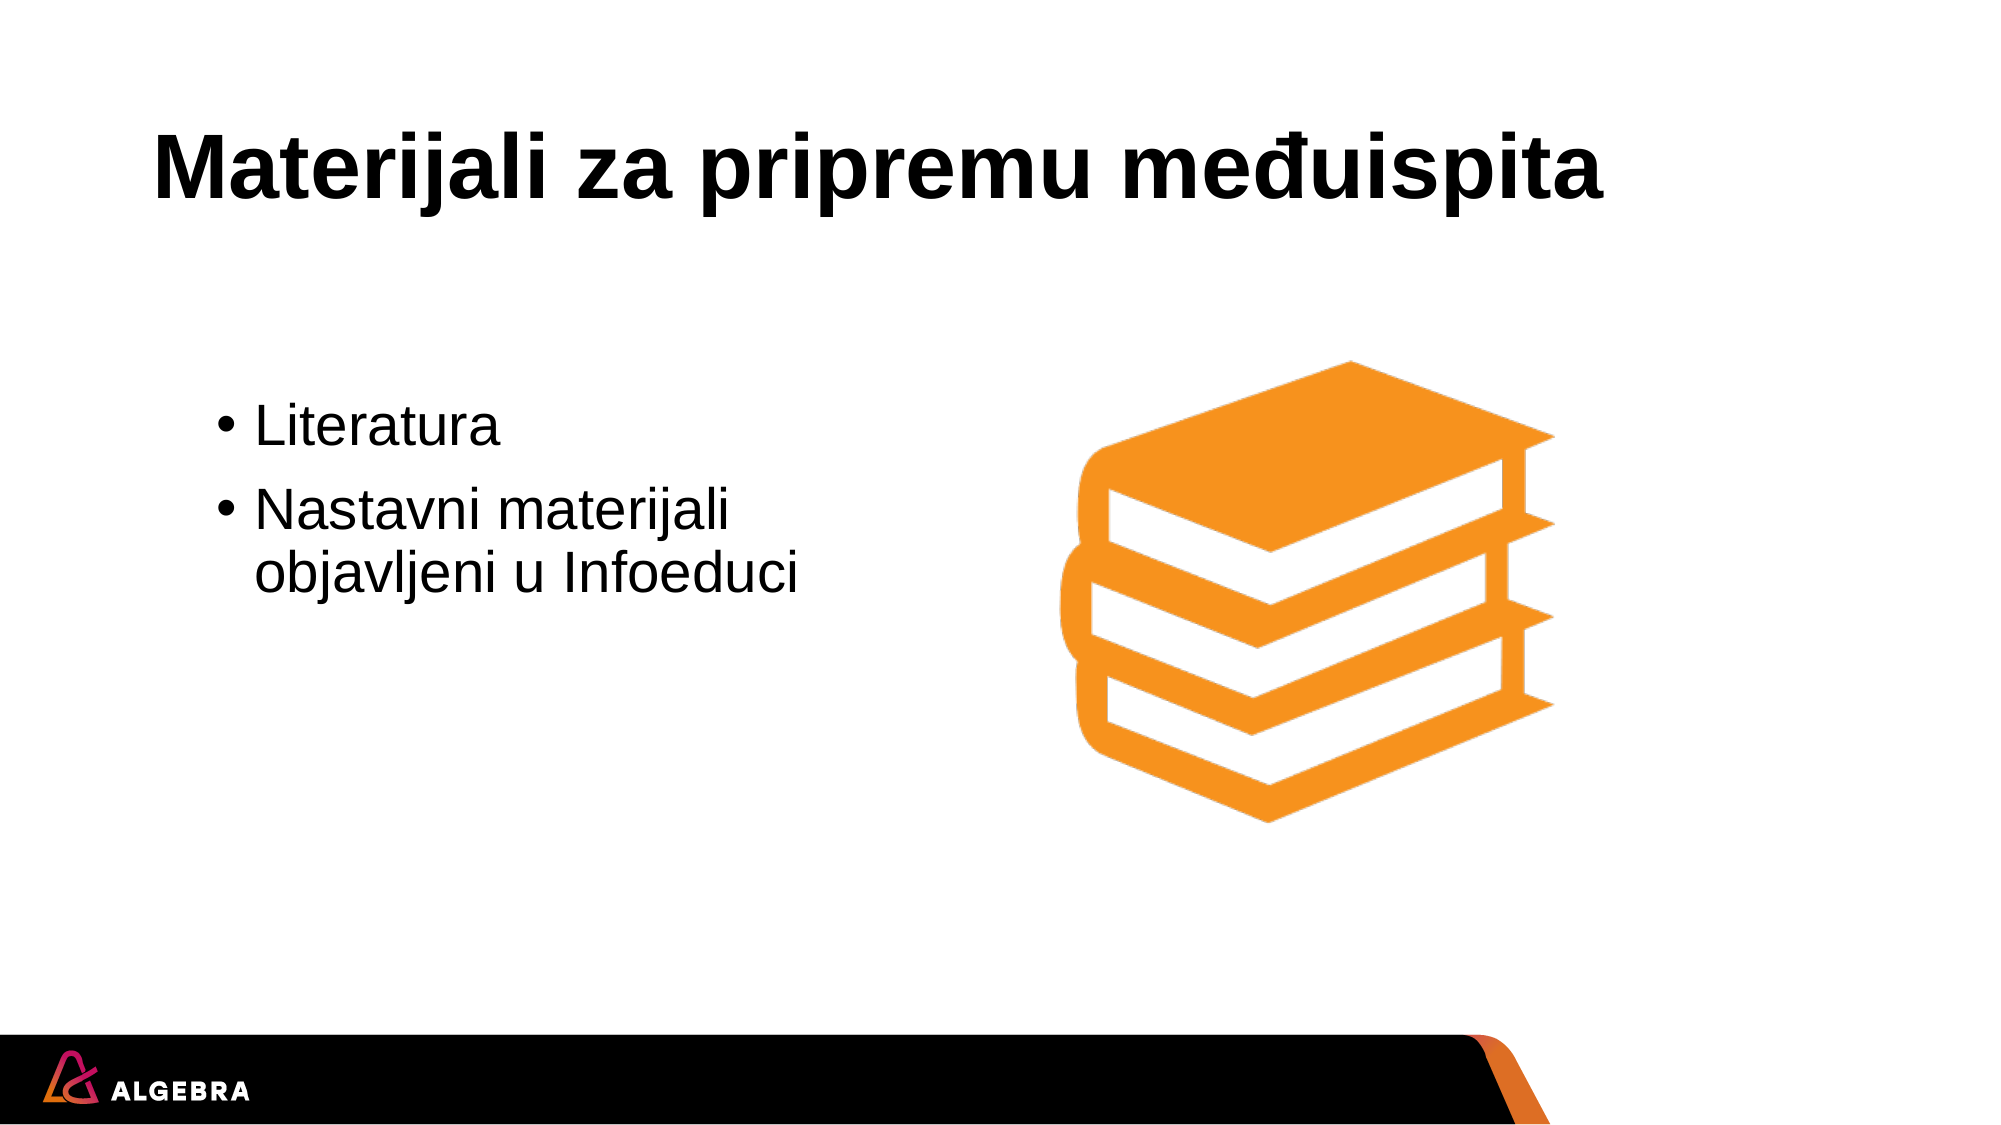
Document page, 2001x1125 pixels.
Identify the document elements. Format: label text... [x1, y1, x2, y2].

picture [1029, 313, 1587, 871]
picture [0, 1034, 1733, 1125]
list Literatura Nastavni materijali objavljeni u Infoeduci [201, 387, 971, 797]
title Materijali za pripremu međuispita [137, 59, 1863, 278]
